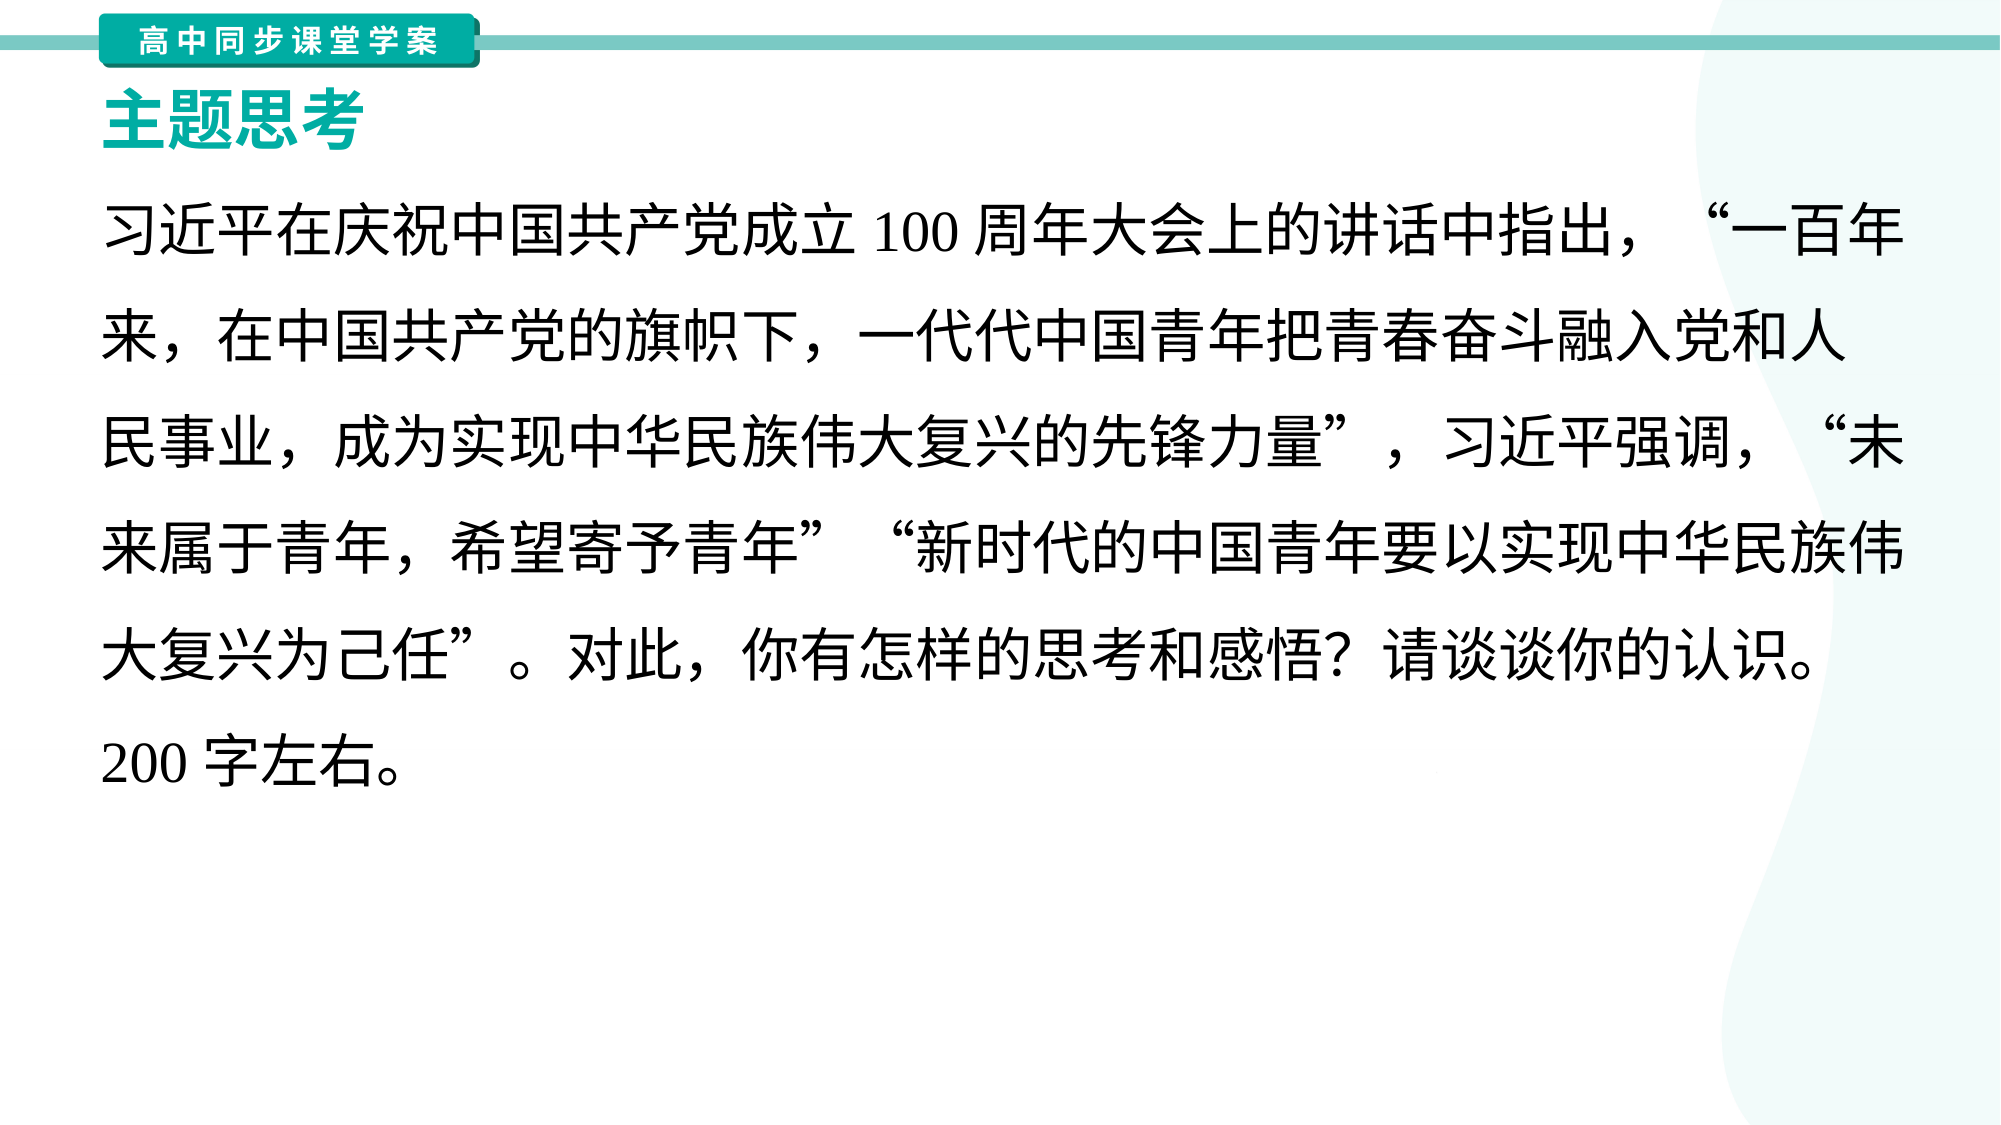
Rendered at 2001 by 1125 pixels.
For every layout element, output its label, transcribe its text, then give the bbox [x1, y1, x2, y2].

text_box 习近平在庆祝中国共产党成立100周年大会上的讲话中指出，“一百年 来，在中国共产党的旗帜下，一代代中国青年把青春奋斗融入党和人 民事业，成为实现中华民族伟大复兴的先锋力量”，习近平强调，“未 来属于青年，希望寄予青年”“新时代的中国青年要以实现中华民族伟 大复兴为己任”。对此，你有怎样的思考和感悟？请谈谈你的认识。 200字左右。 [100, 156, 1899, 794]
picture [0, 0, 2000, 1125]
text_box 主题思考 [100, 76, 1899, 156]
